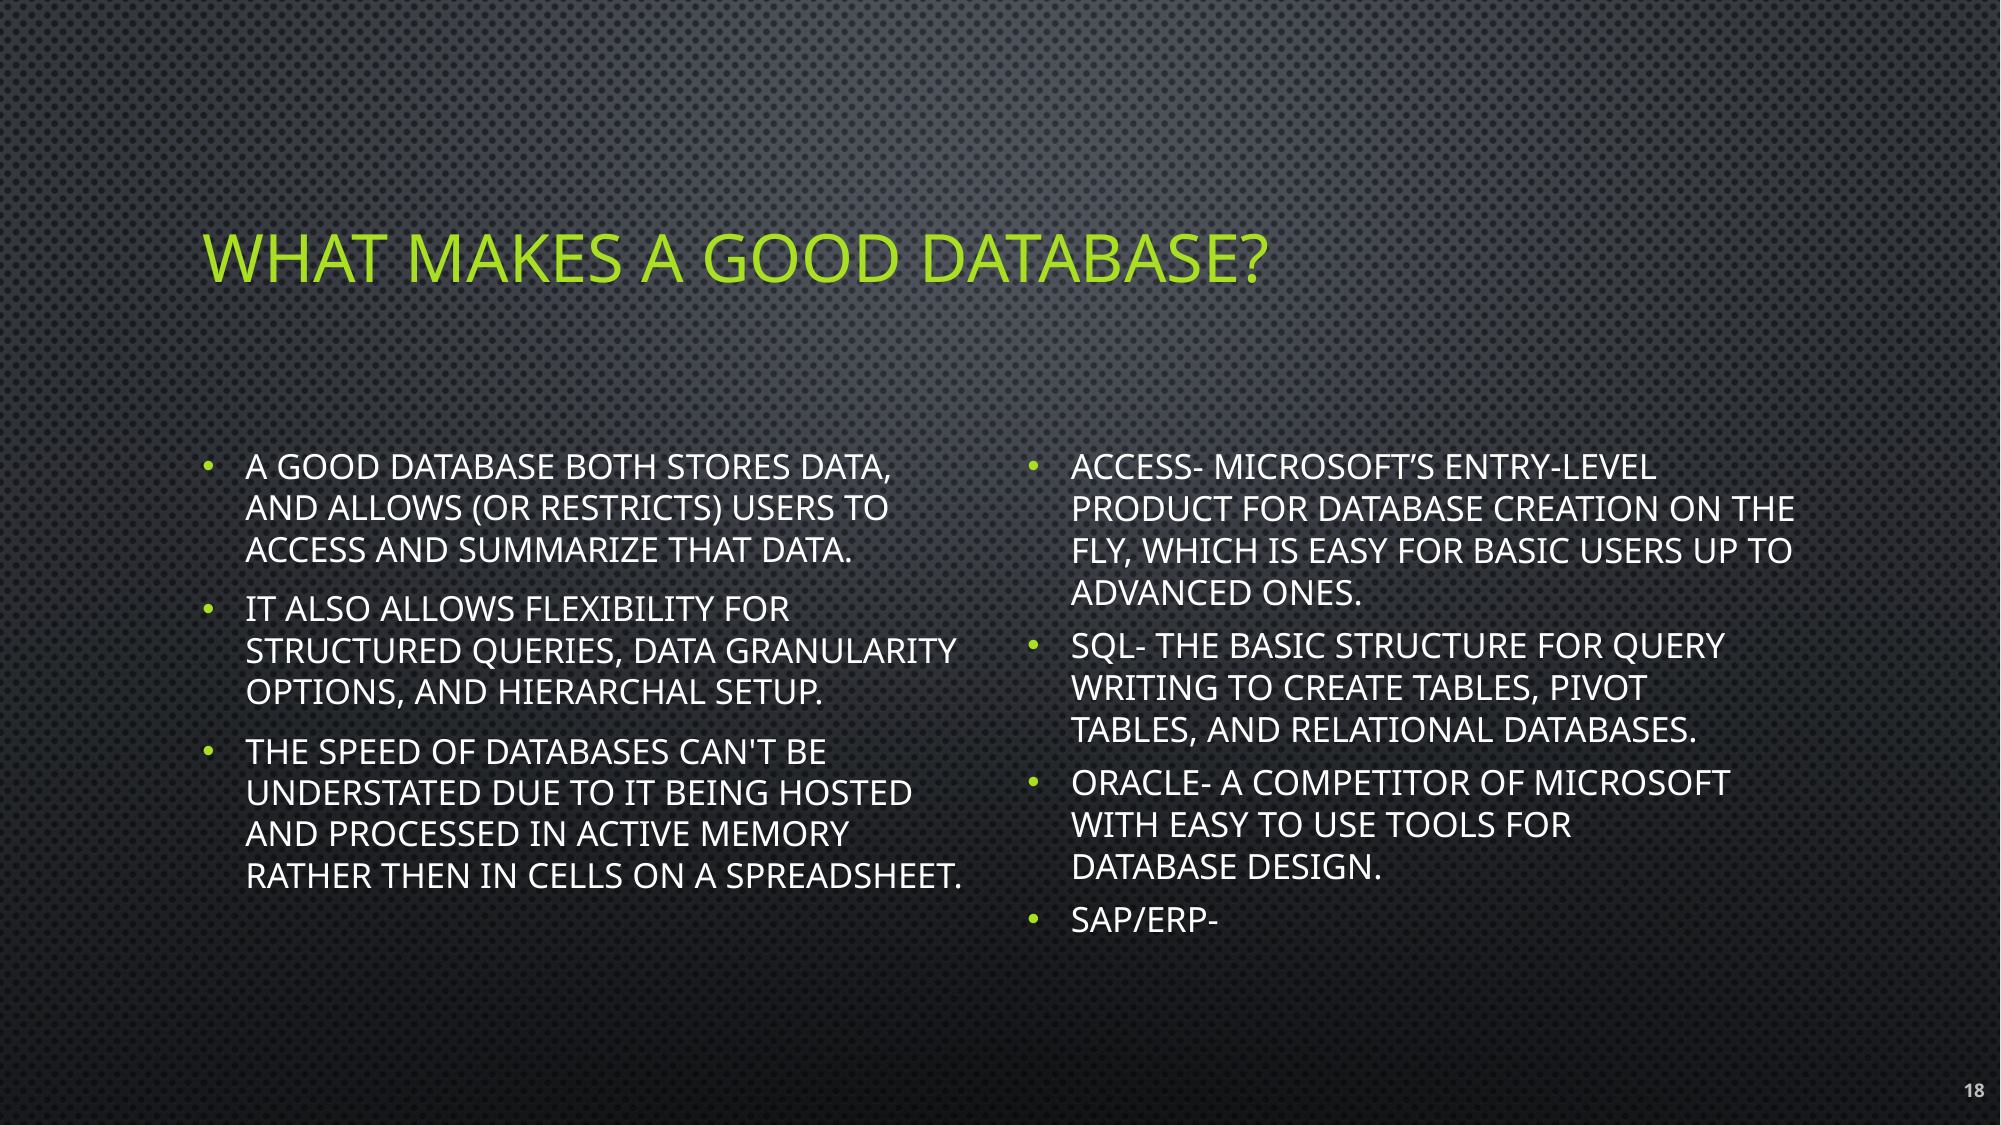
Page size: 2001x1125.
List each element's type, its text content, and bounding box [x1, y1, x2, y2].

list Access- Microsoft’s entry-level product for database creation on the fly, which is easy for basic users up to advanced ones. SQL- The basic structure for query writing to create tables, pivot tables, and relational databases. Oracle- A competitor of Microsoft with easy to use tools for database design. SAP/ERP- [1012, 437, 1813, 950]
slide_number 18 [1909, 1061, 2000, 1122]
title What Makes a Good Database? [187, 99, 1813, 413]
list A good Database both stores data, and allows (or restricts) users to access and summarize that data. It also allows flexibility for structured queries, data granularity options, and hierarchal setup. The speed of databases can't be understated due to it being hosted and processed in active memory rather then in cells on a spreadsheet. [187, 437, 988, 950]
